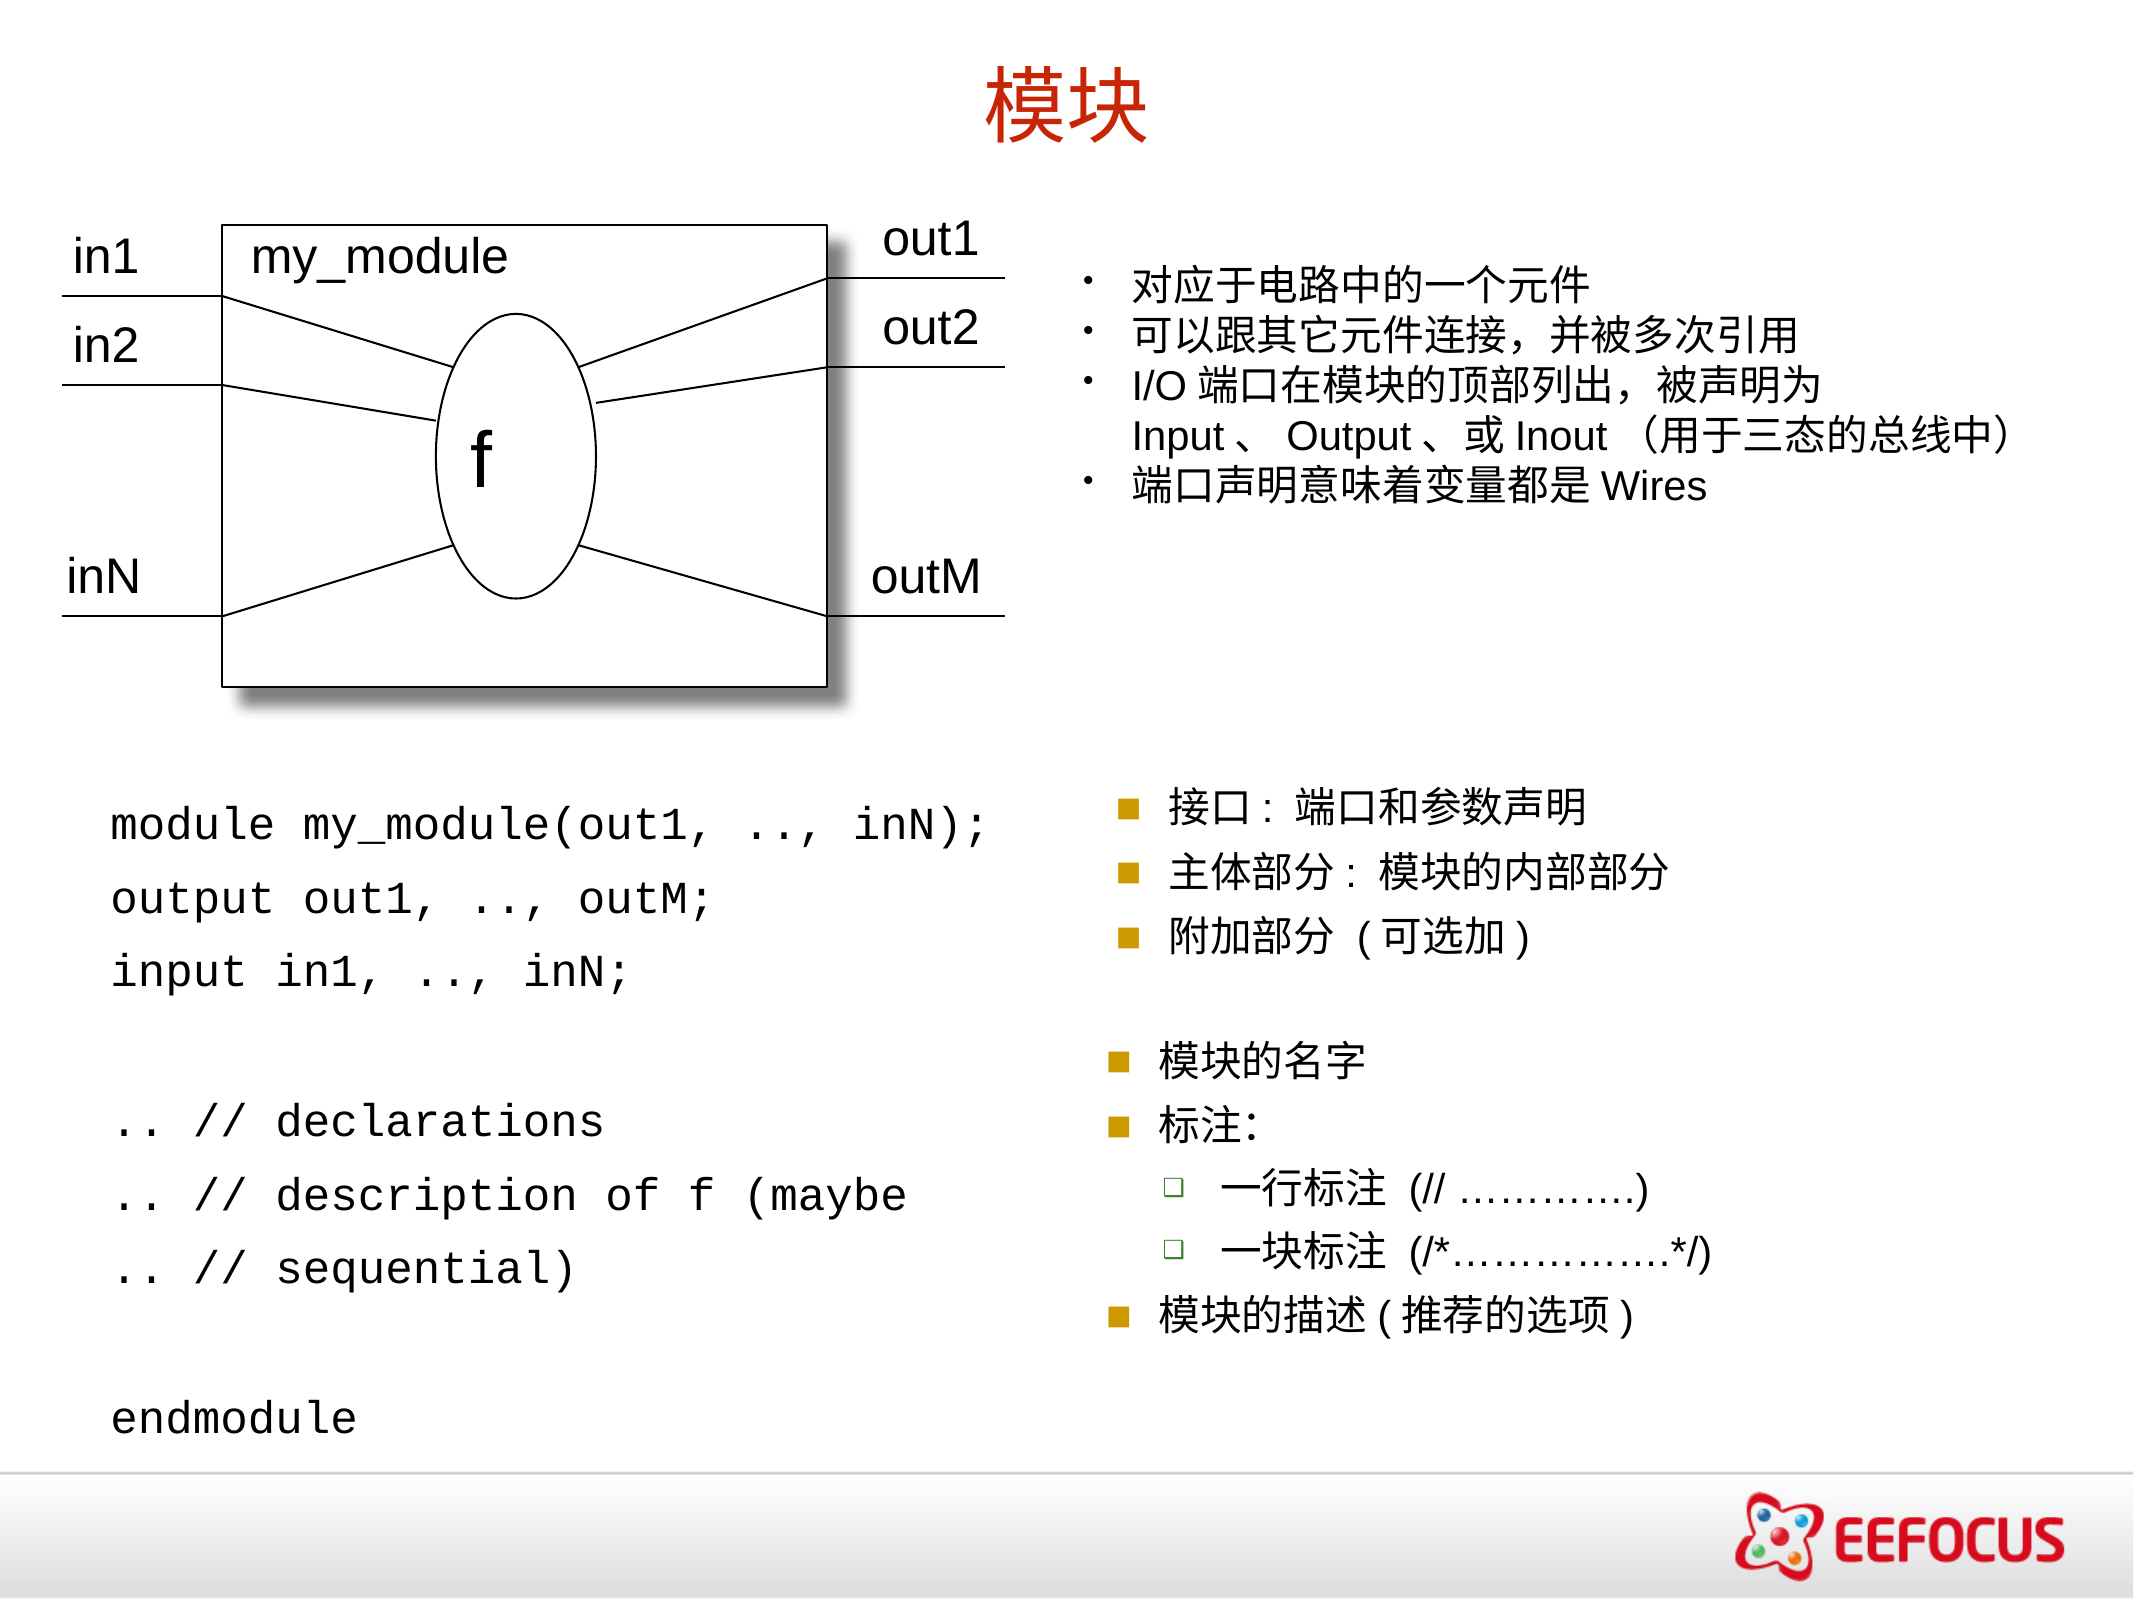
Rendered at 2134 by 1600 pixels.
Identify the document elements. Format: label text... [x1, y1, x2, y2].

title 模块 [106, 0, 2028, 209]
list 接口: 端口和参数声明 主体部分: 模块的内部部分 附加部分 (可选加) [1104, 769, 1918, 1002]
picture [0, 0, 2134, 1600]
text_box 模块的名字 标注： 一行标注 (// ………….) 一块标注 (/*…………….*/) 模块的描述(推荐的选项) [1095, 1023, 1893, 1440]
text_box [55, 196, 1006, 688]
text_box module my_module(out1, .., inN); output out1, .., outM; input in1, .., inN; .. // declarations .. // description of f (maybe .. // sequential) endmodule [99, 782, 1002, 1454]
text_box 对应于电路中的一个元件 可以跟其它元件连接，并被多次引用 I/O端口在模块的顶部列出，被声明为Input、Output、或Inout（用于三态的总线中） 端口声明意味着变量都是Wires [1072, 248, 2091, 520]
